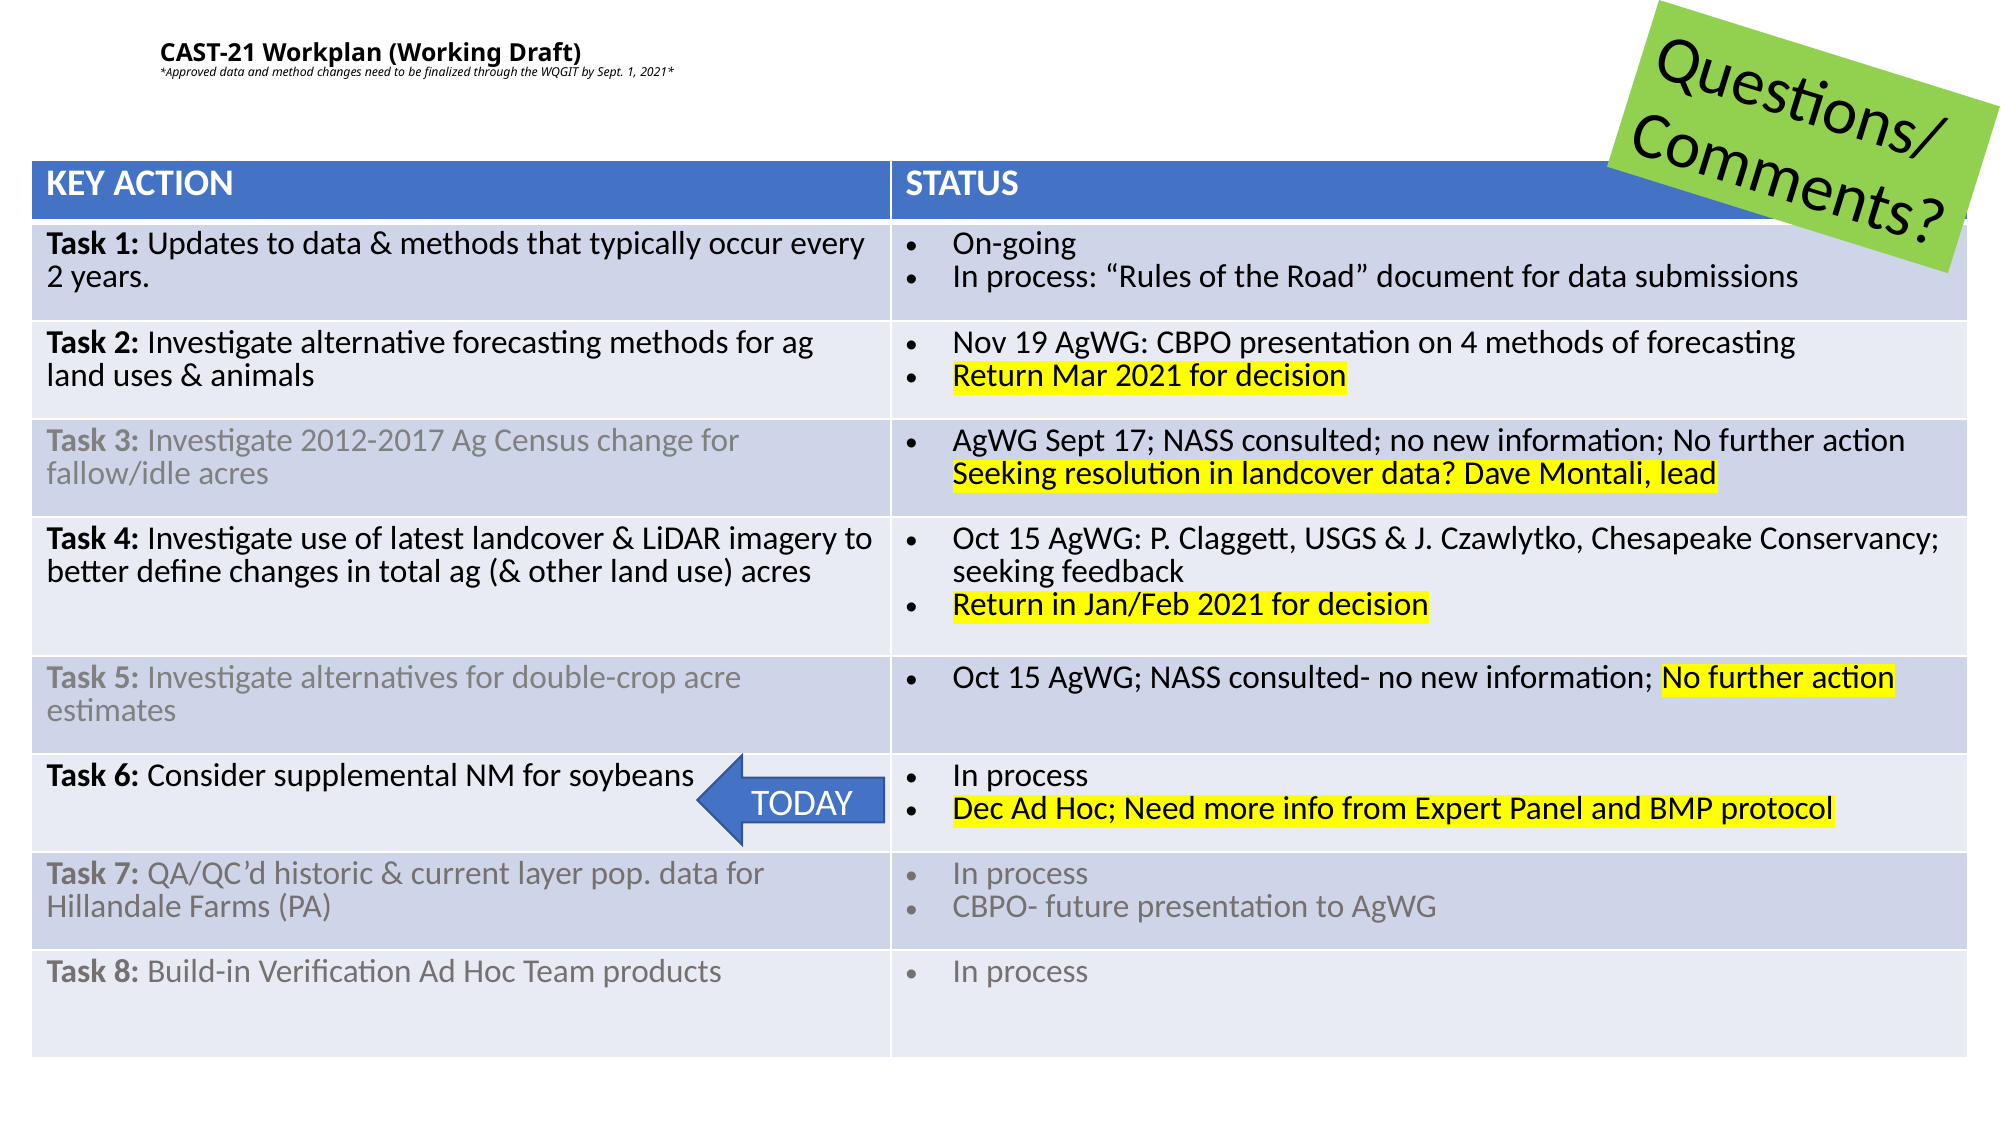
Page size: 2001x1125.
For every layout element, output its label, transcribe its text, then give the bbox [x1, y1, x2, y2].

table_cell Task 5: Investigate alternatives for double-crop acre estimates [32, 657, 890, 753]
table_cell Task 2: Investigate alternative forecasting methods for ag land uses & animals [32, 322, 890, 418]
table_cell In process Dec Ad Hoc; Need more info from Expert Panel and BMP protocol [892, 755, 1967, 851]
table_cell AgWG Sept 17; NASS consulted; no new information; No further action Seeking resolution in landcover data? Dave Montali, lead [892, 420, 1967, 516]
table_cell Oct 15 AgWG; NASS consulted- no new information; No further action [892, 657, 1967, 753]
text_box TODAY [695, 752, 886, 848]
table_cell Task 6: Consider supplemental NM for soybeans [32, 755, 890, 851]
table_cell Task 7: QA/QC’d historic & current layer pop. data for Hillandale Farms (PA) [32, 853, 890, 949]
table_header STATUS [892, 161, 1771, 219]
table_cell Task 8: Build-in Verification Ad Hoc Team products [32, 951, 890, 1057]
text_box Questions/Comments? [1607, 0, 2000, 274]
table_cell Nov 19 AgWG: CBPO presentation on 4 methods of forecasting Return Mar 2021 for decision [892, 322, 1967, 418]
table_cell On-going In process: “Rules of the Road” document for data submissions [892, 225, 1967, 320]
table_cell Task 4: Investigate use of latest landcover & LiDAR imagery to better define changes in total ag (& other land use) acres [32, 518, 890, 655]
table_cell Task 3: Investigate 2012-2017 Ag Census change for fallow/idle acres [32, 420, 890, 516]
table_cell In process CBPO- future presentation to AgWG [892, 853, 1967, 949]
table_header KEY ACTION [32, 161, 890, 219]
table_cell Task 1: Updates to data & methods that typically occur every 2 years. [32, 225, 890, 320]
table_cell In process [892, 951, 1967, 1057]
table_cell Oct 15 AgWG: P. Claggett, USGS & J. Czawlytko, Chesapeake Conservancy; seeking feedback Return in Jan/Feb 2021 for decision [892, 518, 1967, 655]
title CAST-21 Workplan (Working Draft) *Approved data and method changes need to be finalized through the WQGIT by Sept. 1, 2021* [145, 5, 1444, 124]
